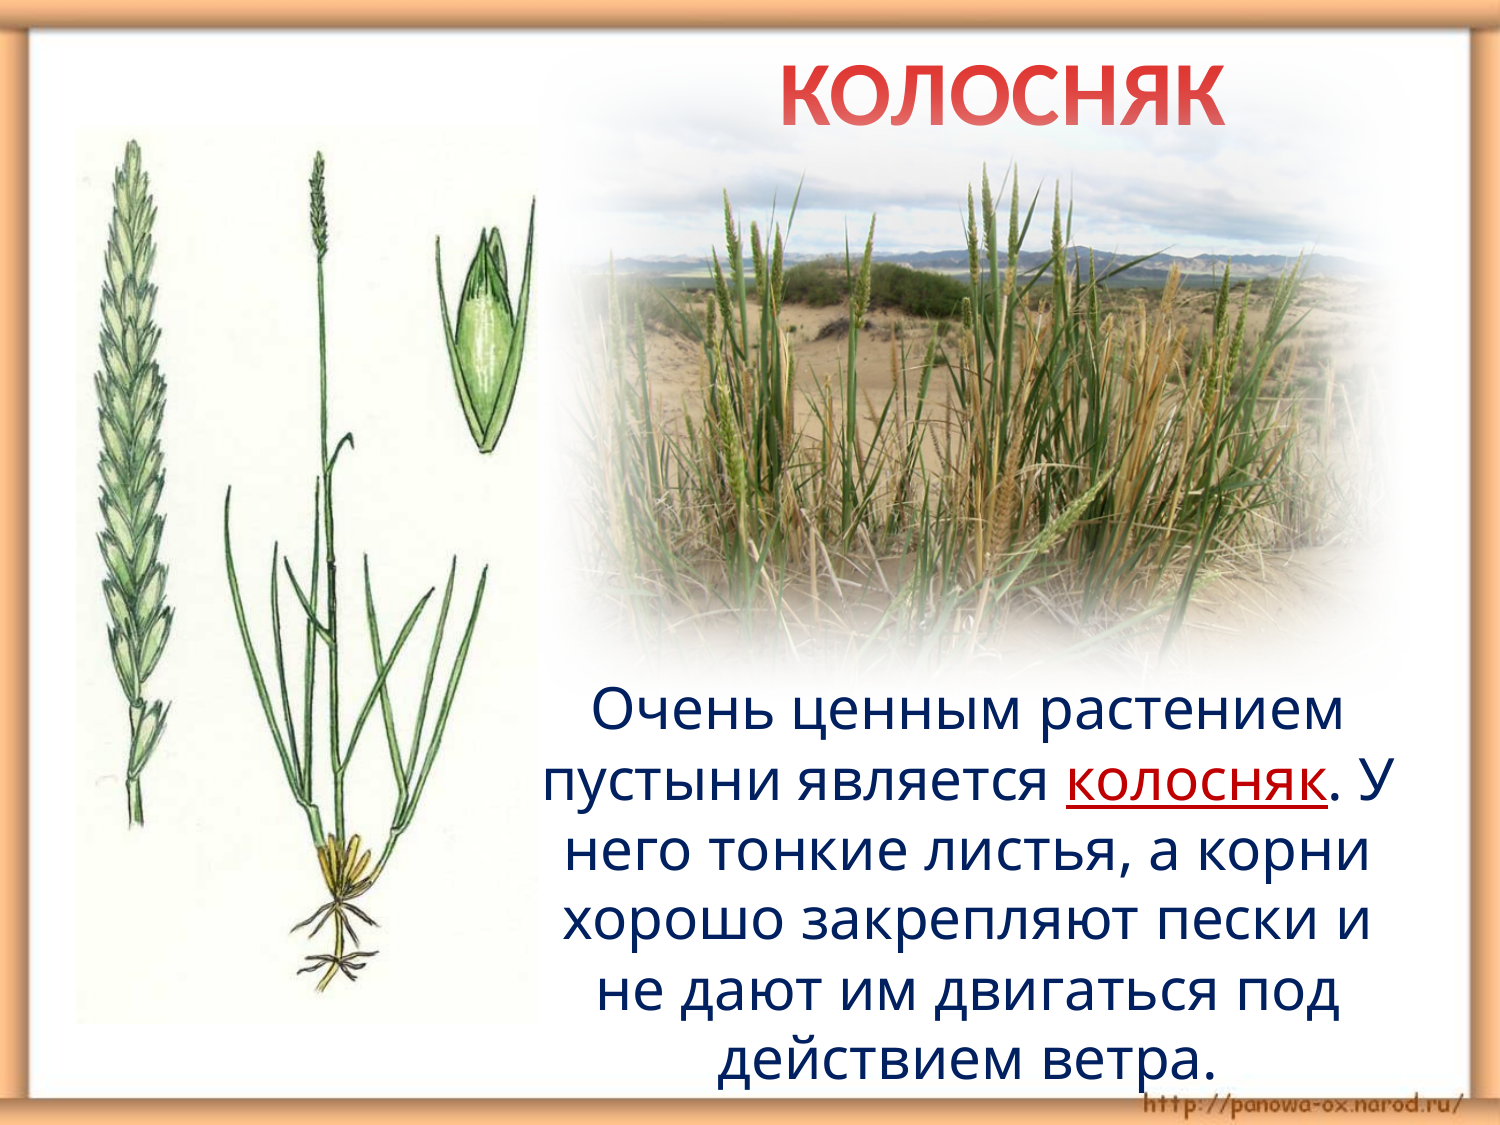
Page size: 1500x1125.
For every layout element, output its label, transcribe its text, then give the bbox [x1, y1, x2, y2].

list Очень ценным растением пустыни является колосняк. У него тонкие листья, а корни хорошо закрепляют пески и не дают им двигаться под действием ветра. [454, 664, 1425, 1118]
title КОЛОСНЯК [120, 0, 1471, 183]
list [76, 125, 538, 1024]
picture [0, 0, 1500, 1125]
